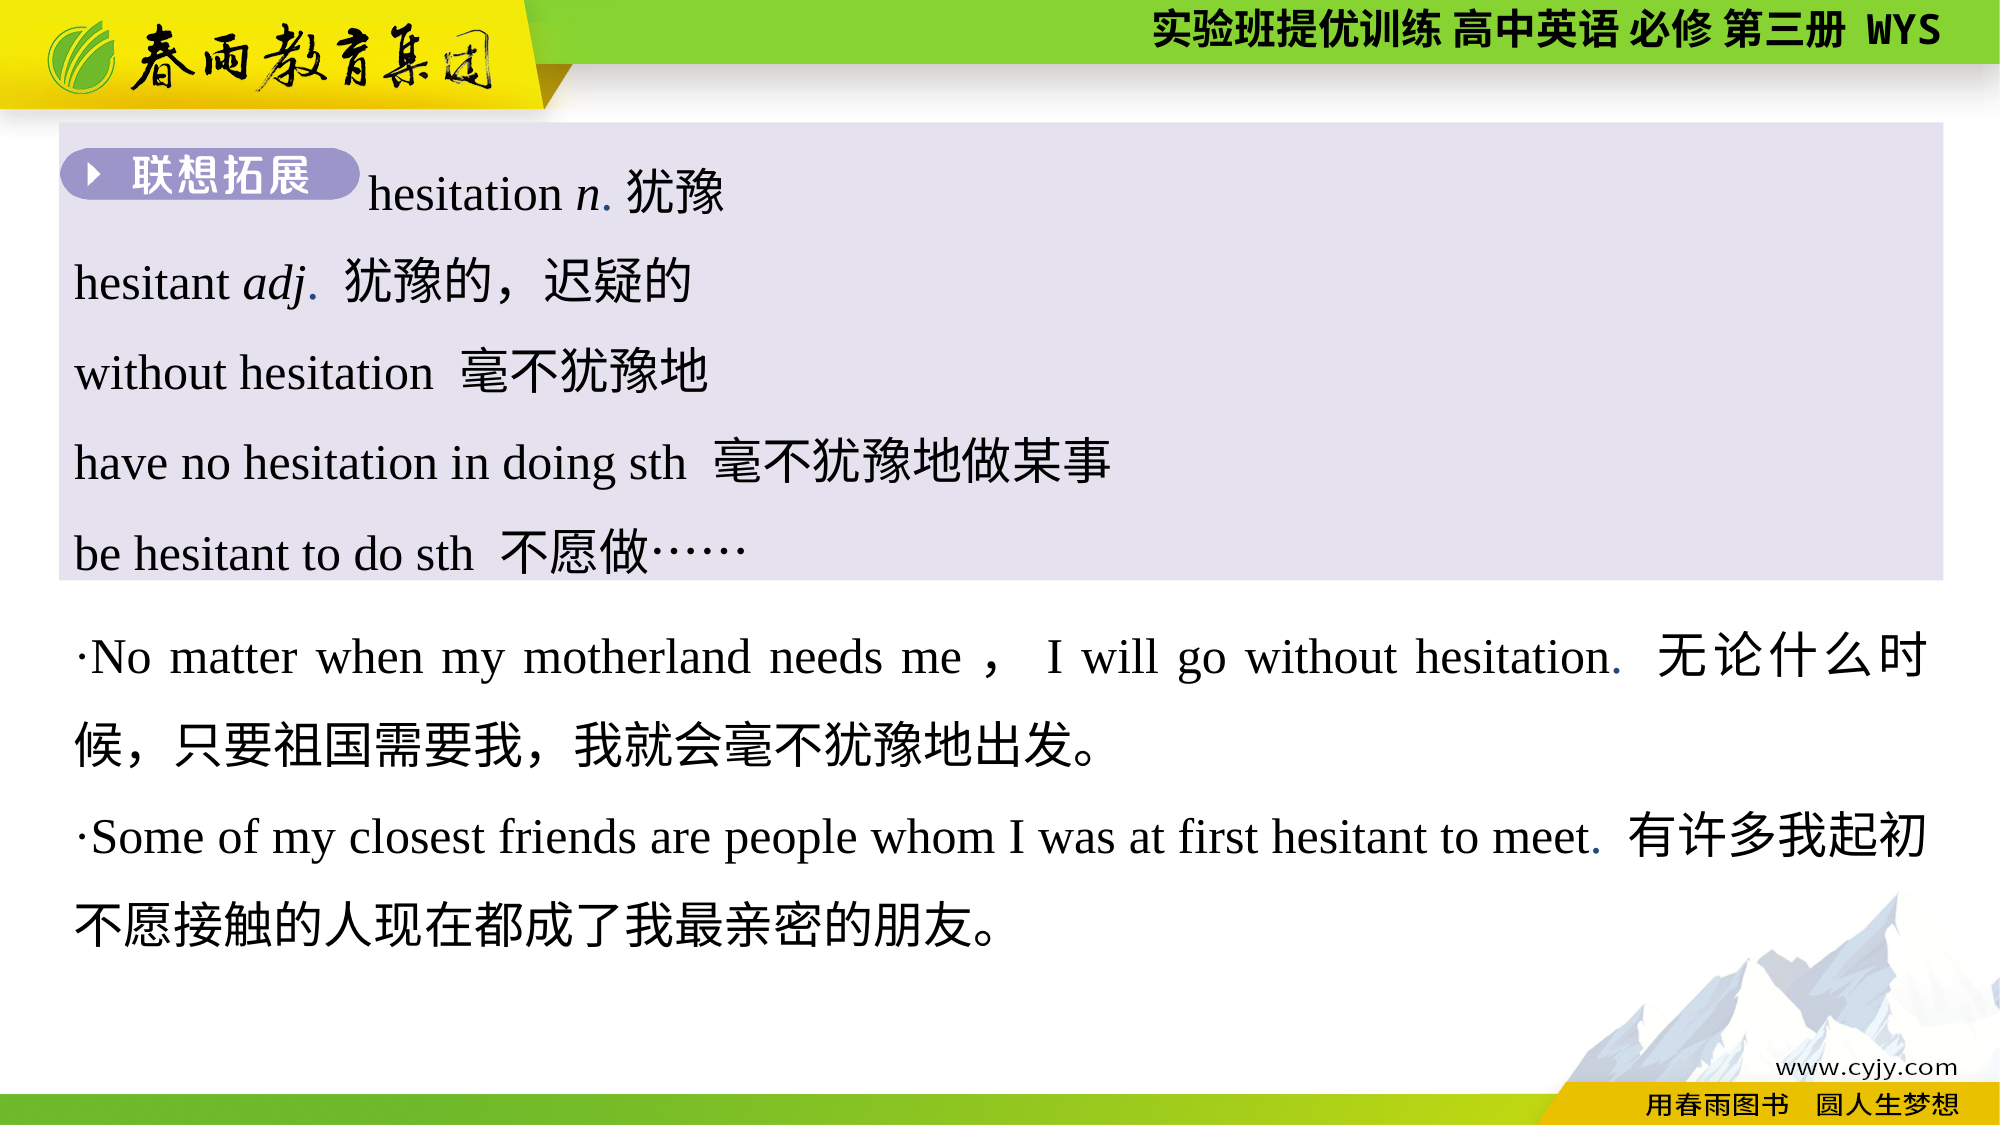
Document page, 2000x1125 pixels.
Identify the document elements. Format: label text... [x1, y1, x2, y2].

text_box ·No matter when my motherland needs me，I will go without hesitation. 无论什么时候，只要祖国需要我，我就会毫不犹豫地出发。 ·Some of my closest friends are people whom I was at first hesitant to meet. 有许多我起初不愿接触的人现在都成了我最亲密的朋友。 [59, 586, 1944, 961]
list hesitation n.犹豫 hesitant adj. 犹豫的，迟疑的 without hesitation 毫不犹豫地 have no hesitation in doing sth 毫不犹豫地做某事 be hesitant to do sth 不愿做…… [59, 122, 1944, 581]
picture [0, 0, 2000, 1125]
